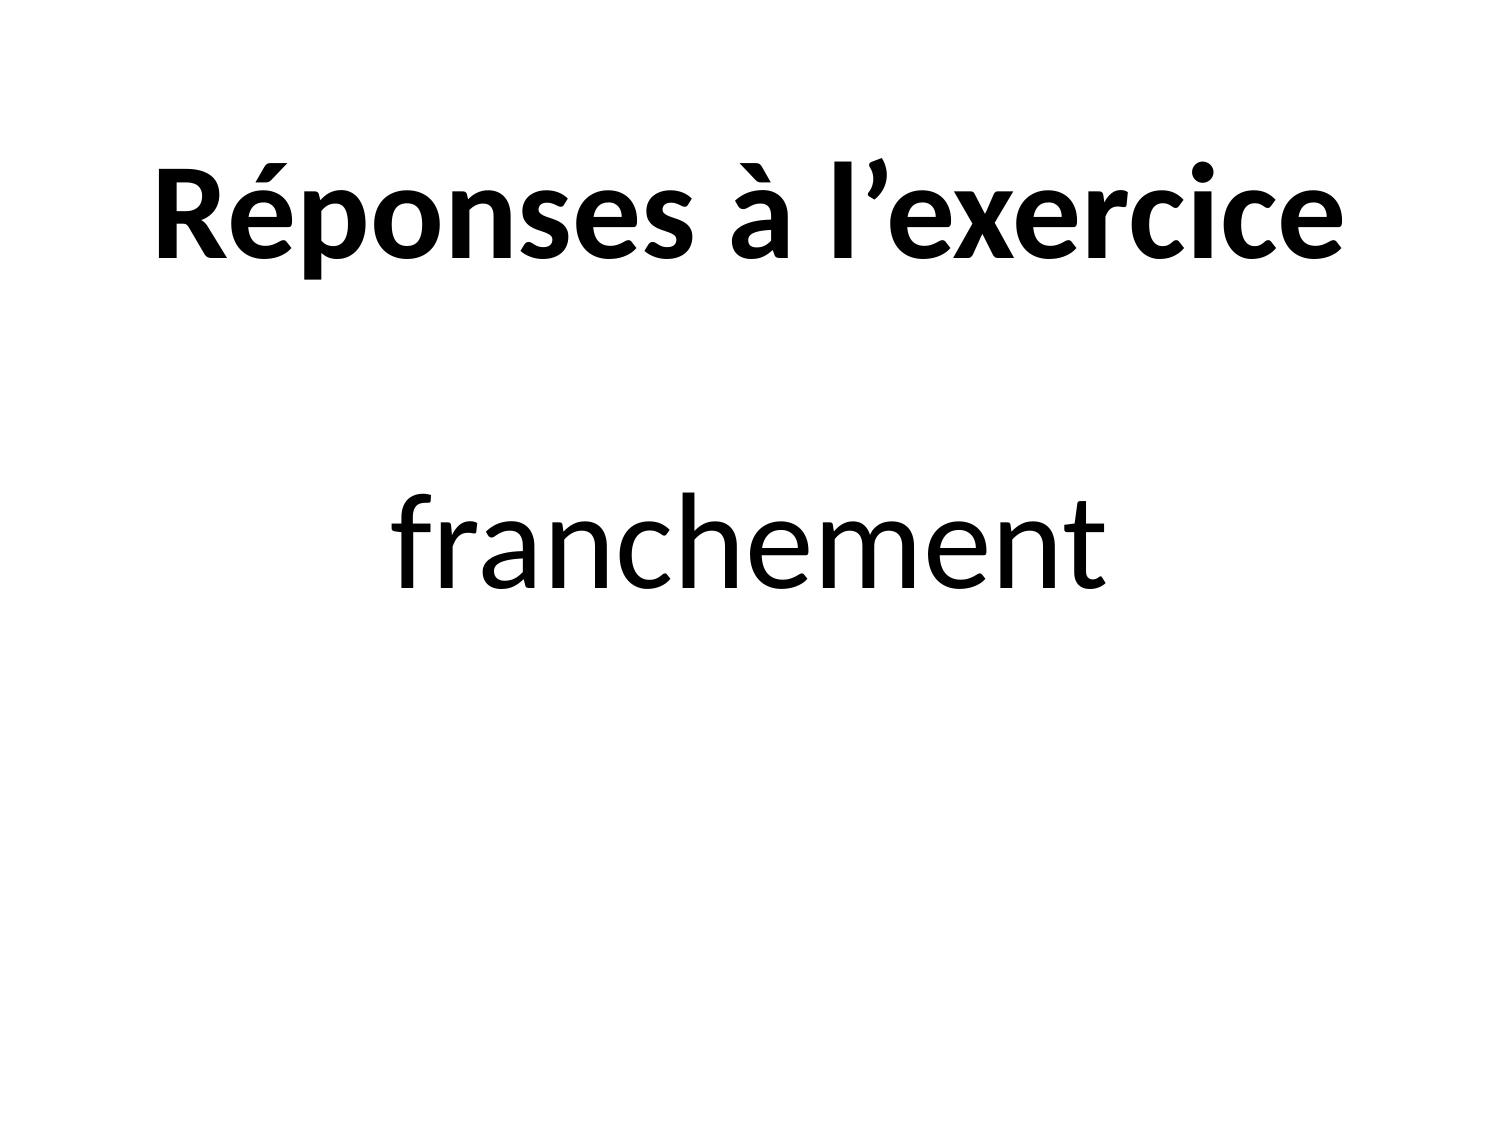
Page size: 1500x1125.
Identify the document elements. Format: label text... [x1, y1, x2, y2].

title Réponses à l’exercice franchement [75, 45, 1425, 693]
